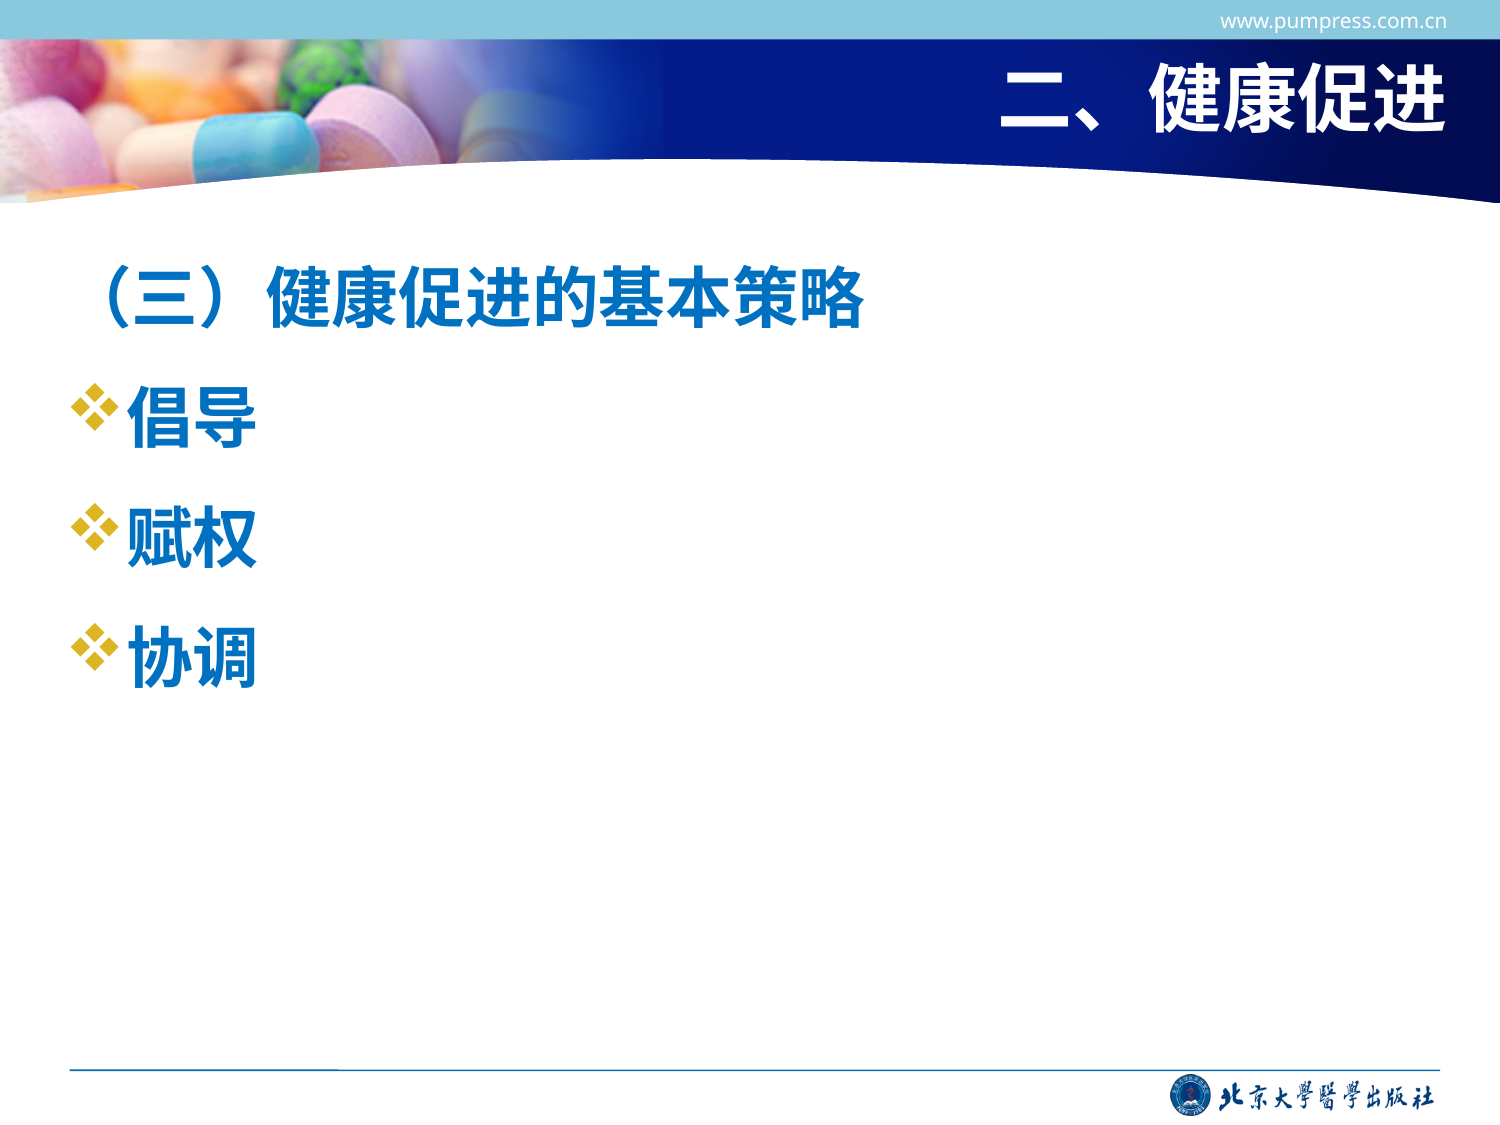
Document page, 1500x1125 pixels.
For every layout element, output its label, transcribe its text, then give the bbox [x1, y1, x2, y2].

picture [1170, 1074, 1436, 1118]
picture [0, 40, 1500, 203]
slide_number www.pumpress.com.cn [1024, 0, 1463, 38]
list （三）健康促进的基本策略 倡导 赋权 协调 [49, 207, 1463, 1026]
title 二、健康促进 [137, 49, 1463, 143]
